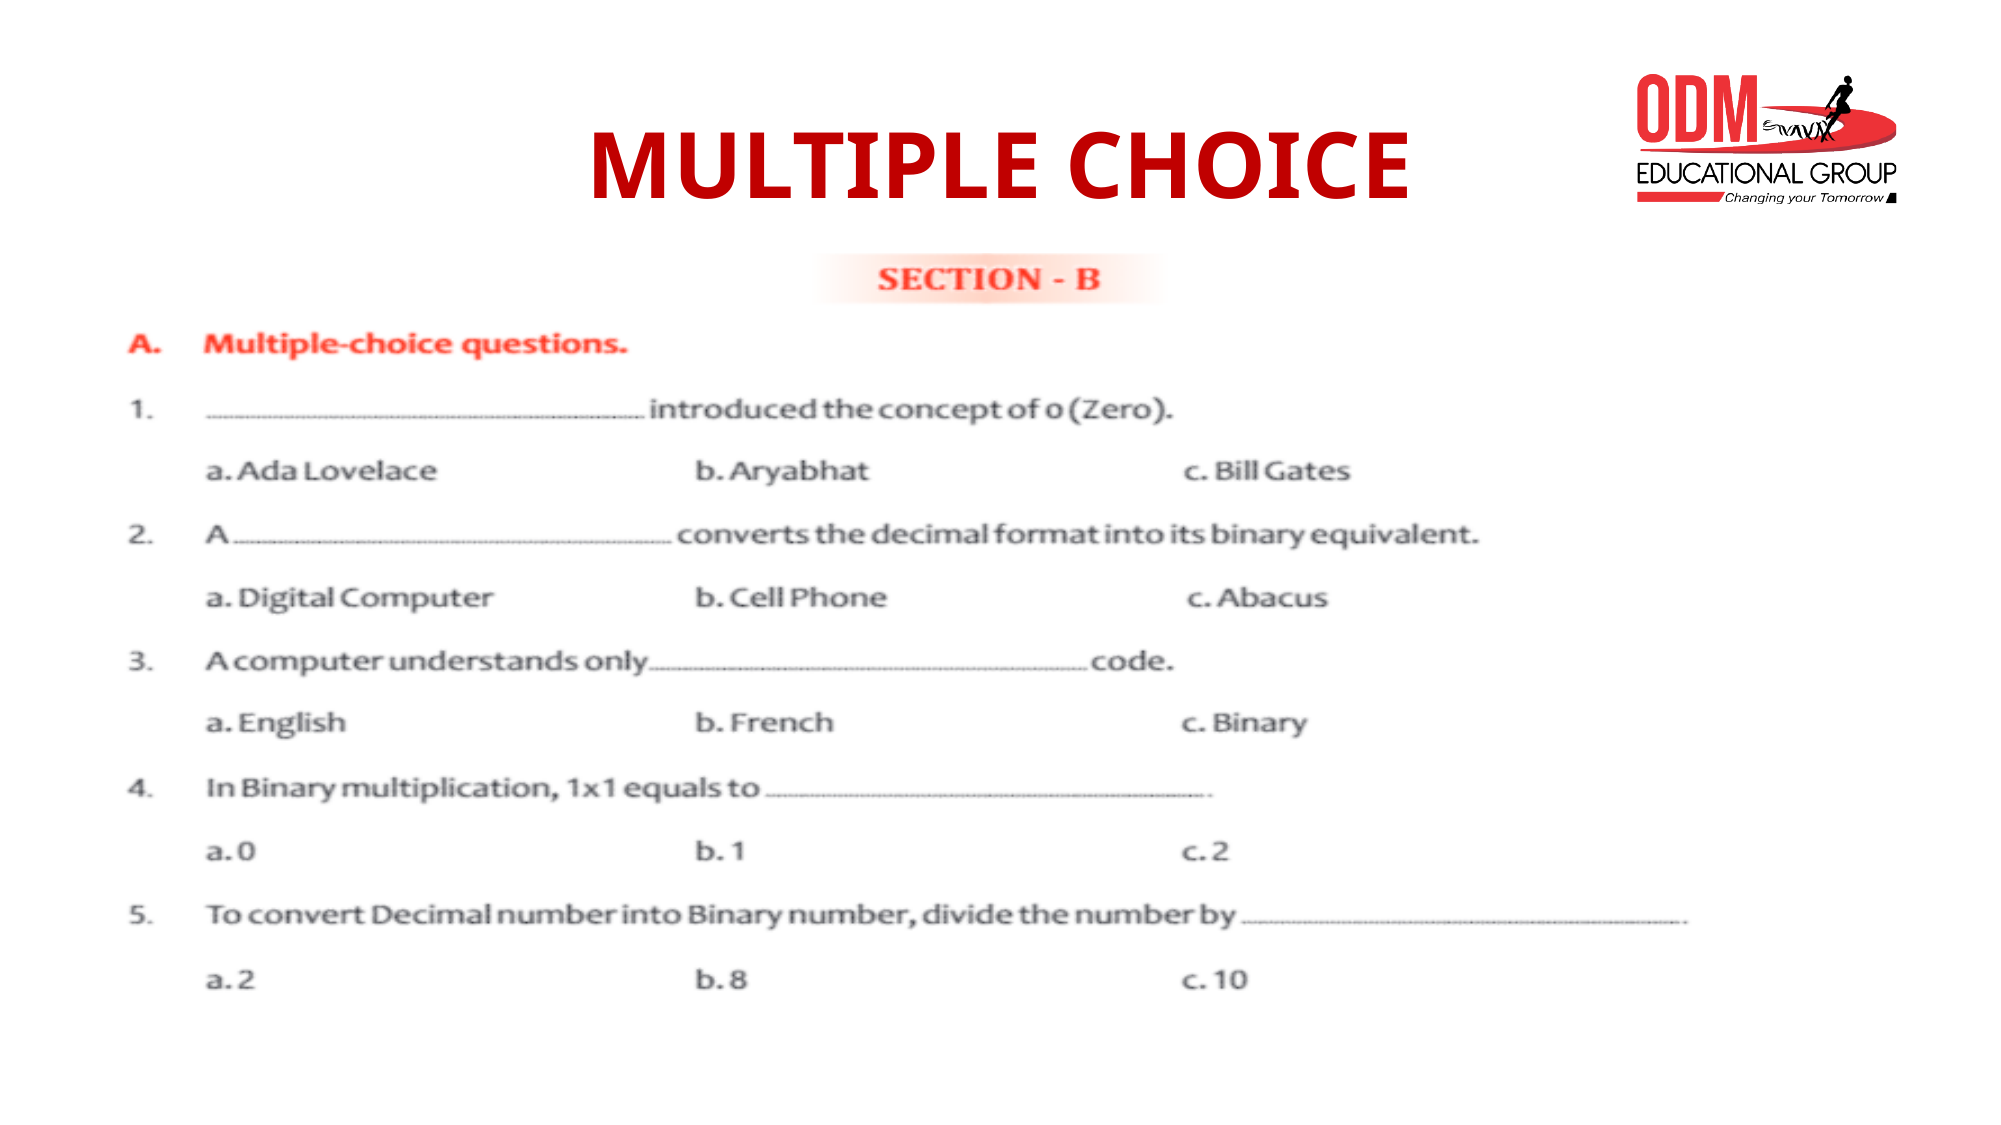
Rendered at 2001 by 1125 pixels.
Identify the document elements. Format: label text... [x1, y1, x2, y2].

title MULTIPLE CHOICE [137, 59, 1863, 278]
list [103, 253, 1786, 1026]
text_box [1637, 74, 1897, 204]
